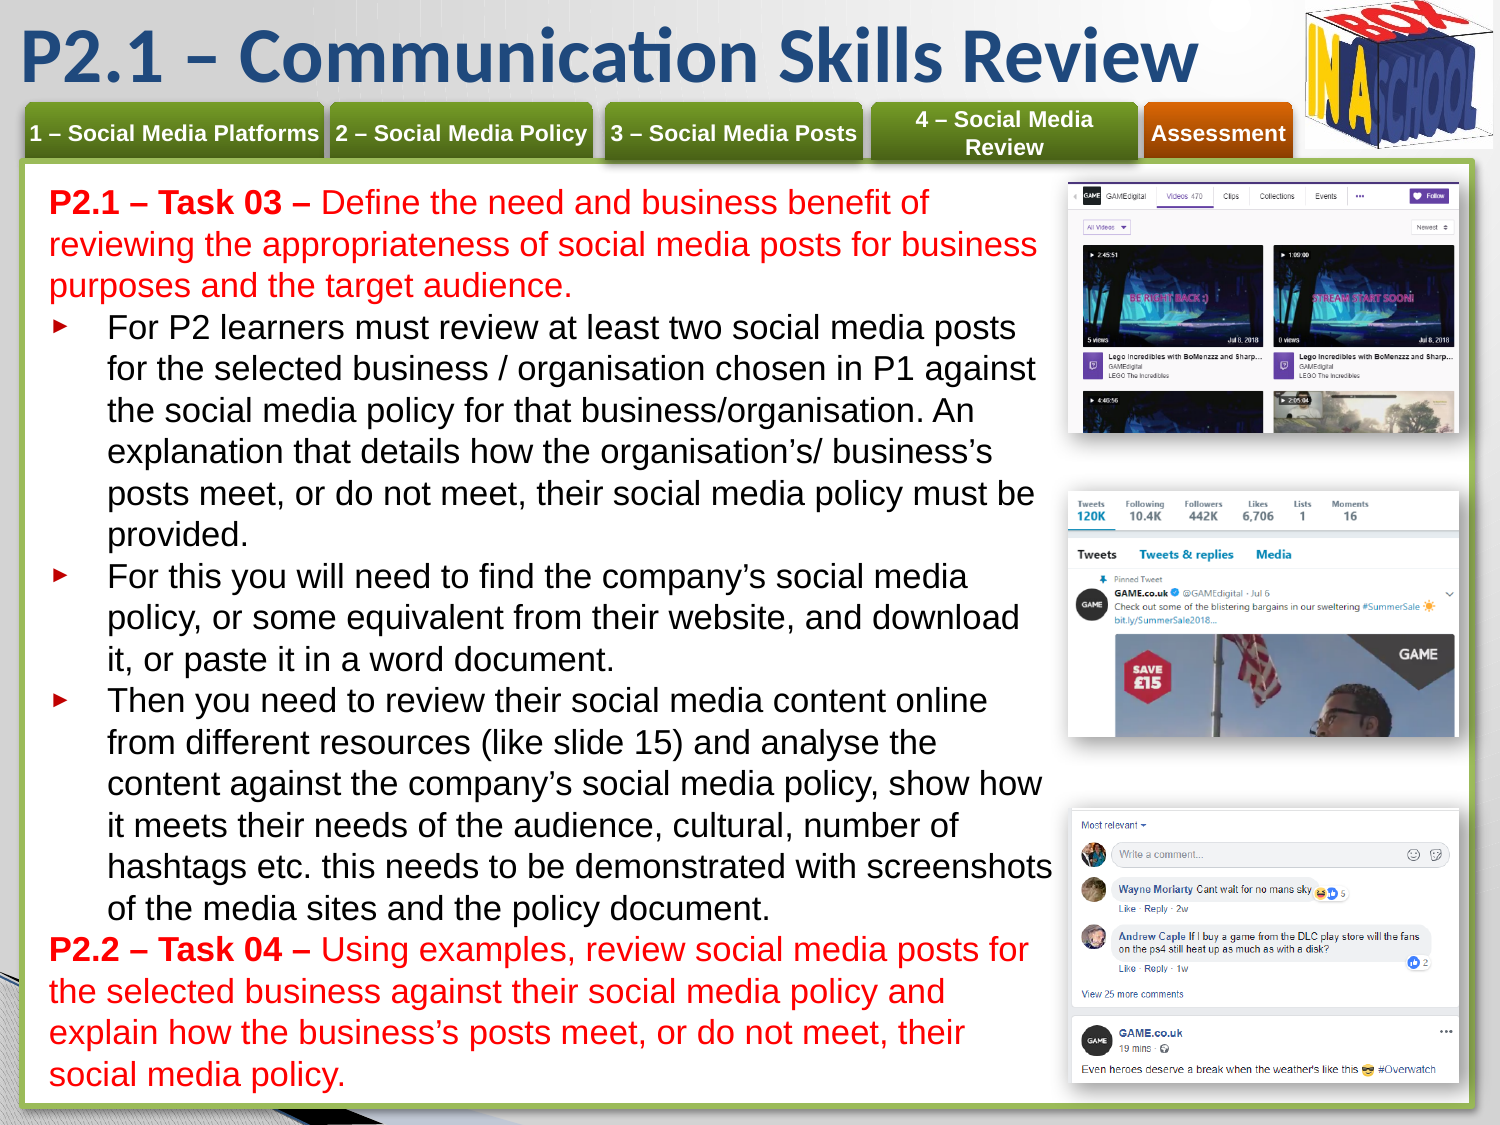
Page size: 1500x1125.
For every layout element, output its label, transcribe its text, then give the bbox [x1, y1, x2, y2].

picture [1068, 491, 1459, 738]
picture [1305, 0, 1494, 149]
title P2.1 – Communication Skills Review [5, 0, 1270, 102]
picture [1068, 808, 1459, 1083]
picture [281, 1114, 303, 1125]
picture [1068, 182, 1459, 433]
text_box P2.1 – Task 03 – Define the need and business benefit of reviewing the appropriateness of social media posts for business purposes and the target audience. For P2 learners must review at least two social media posts for the selected business / organisation chosen in P1 against the social media policy for that business/organisation. An explanation that details how the organisation’s/ business’s posts meet, or do not meet, their social media policy must be provided. For this you will need to find the company’s social media policy, or some equivalent from their website, and download it, or paste it in a word document. Then you need to review their social media content online from different resources (like slide 15) and analyse the content against the company’s social media policy, show how it meets their needs of the audience, cultural, number of hashtags etc. this needs to be demonstrated with screenshots of the media sites and the policy document. P2.2 – Task 04 – Using examples, review social media posts for the selected business against their social media policy and explain how the business’s posts meet, or do not meet, their social media policy. [34, 172, 1069, 1101]
